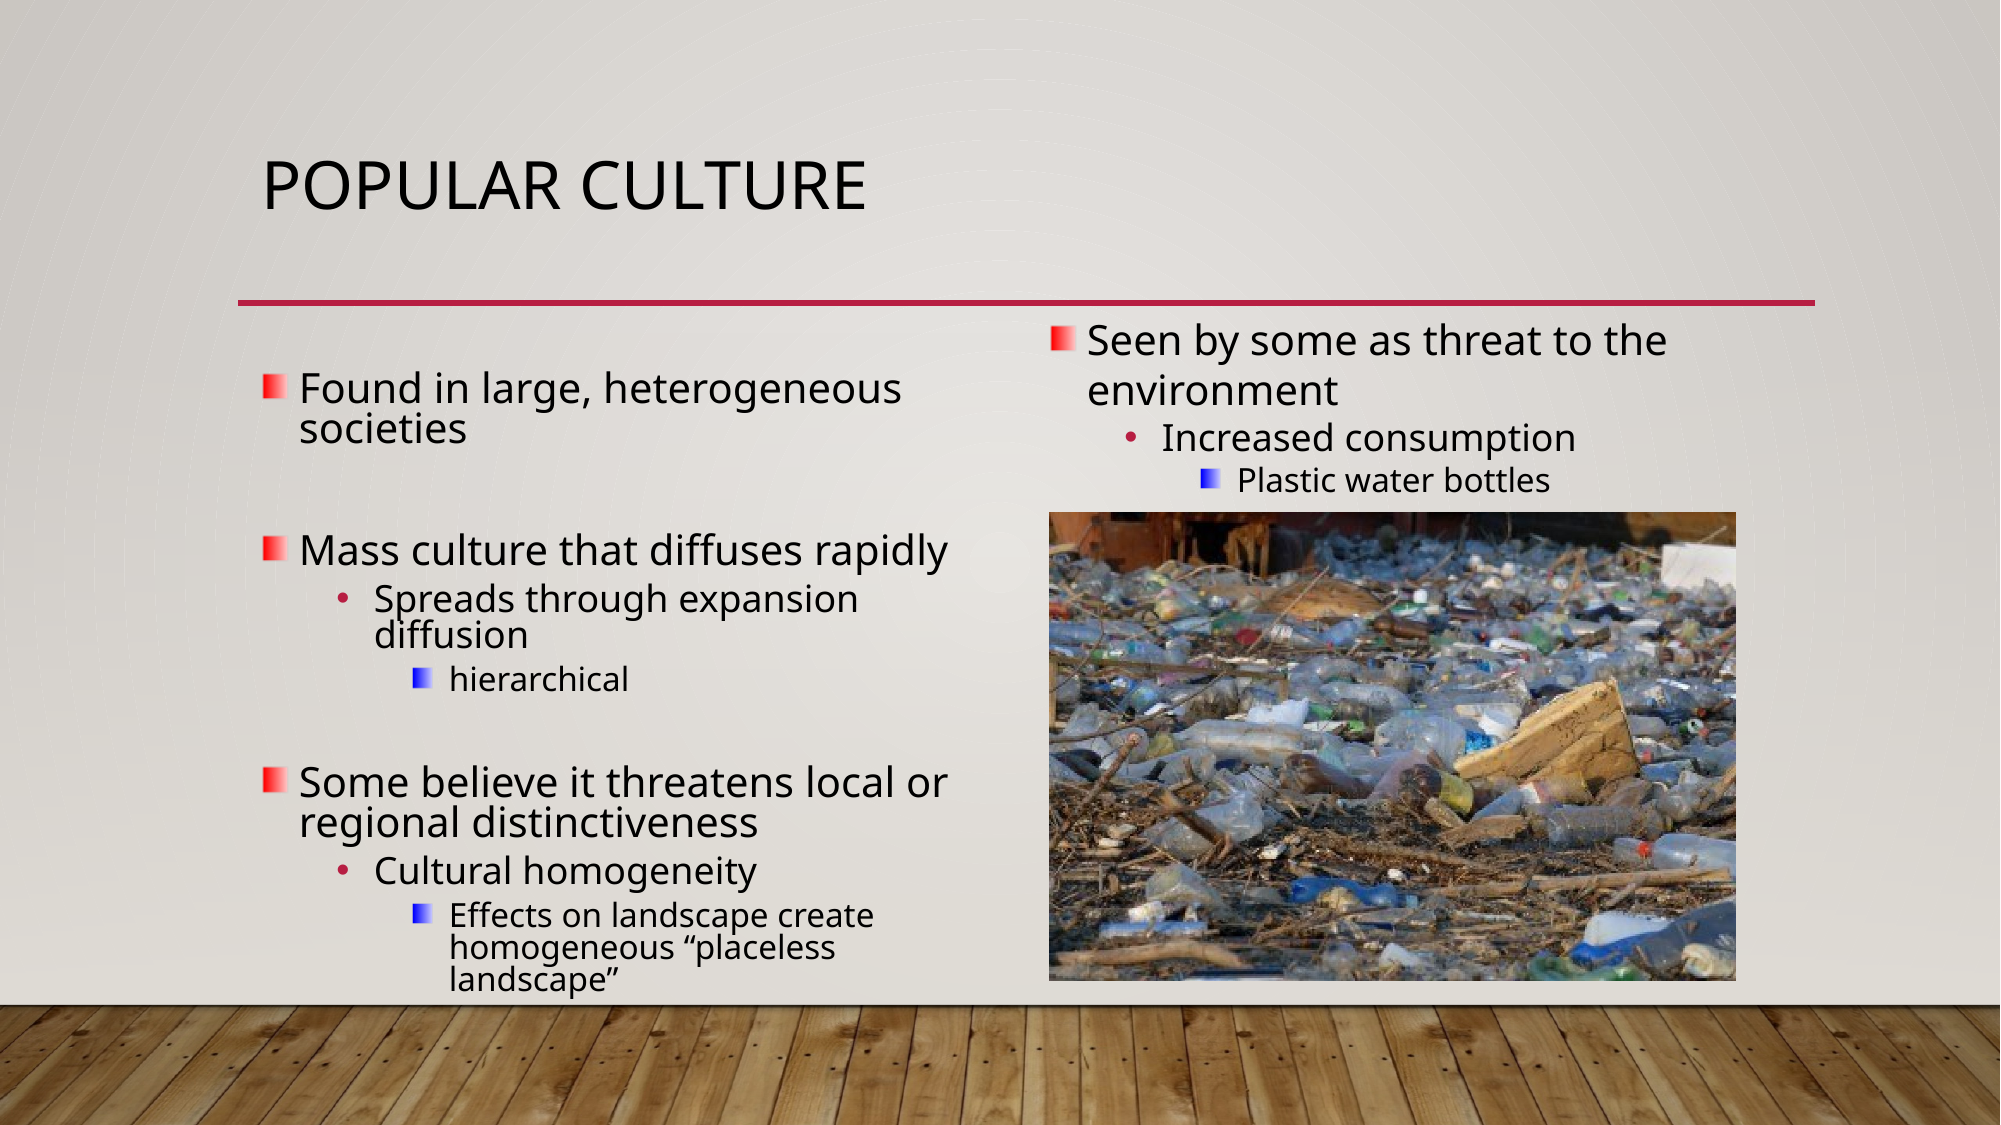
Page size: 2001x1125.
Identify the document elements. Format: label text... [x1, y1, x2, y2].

picture [261, 765, 291, 796]
picture [0, 1005, 2000, 1125]
list Found in large, heterogeneous societies Mass culture that diffuses rapidly Spreads through expansion diffusion hierarchical Some believe it threatens local or regional distinctiveness Cultural homogeneity Effects on landscape create homogeneous “placeless landscape” [246, 364, 984, 988]
title Popular Culture [246, 144, 1597, 333]
picture [1199, 467, 1223, 491]
picture [261, 372, 291, 402]
list Seen by some as threat to the environment Increased consumption Plastic water bottles [1034, 306, 1772, 577]
picture [1048, 512, 1737, 981]
picture [411, 666, 435, 691]
picture [411, 902, 435, 926]
picture [261, 534, 291, 564]
picture [1049, 324, 1079, 354]
